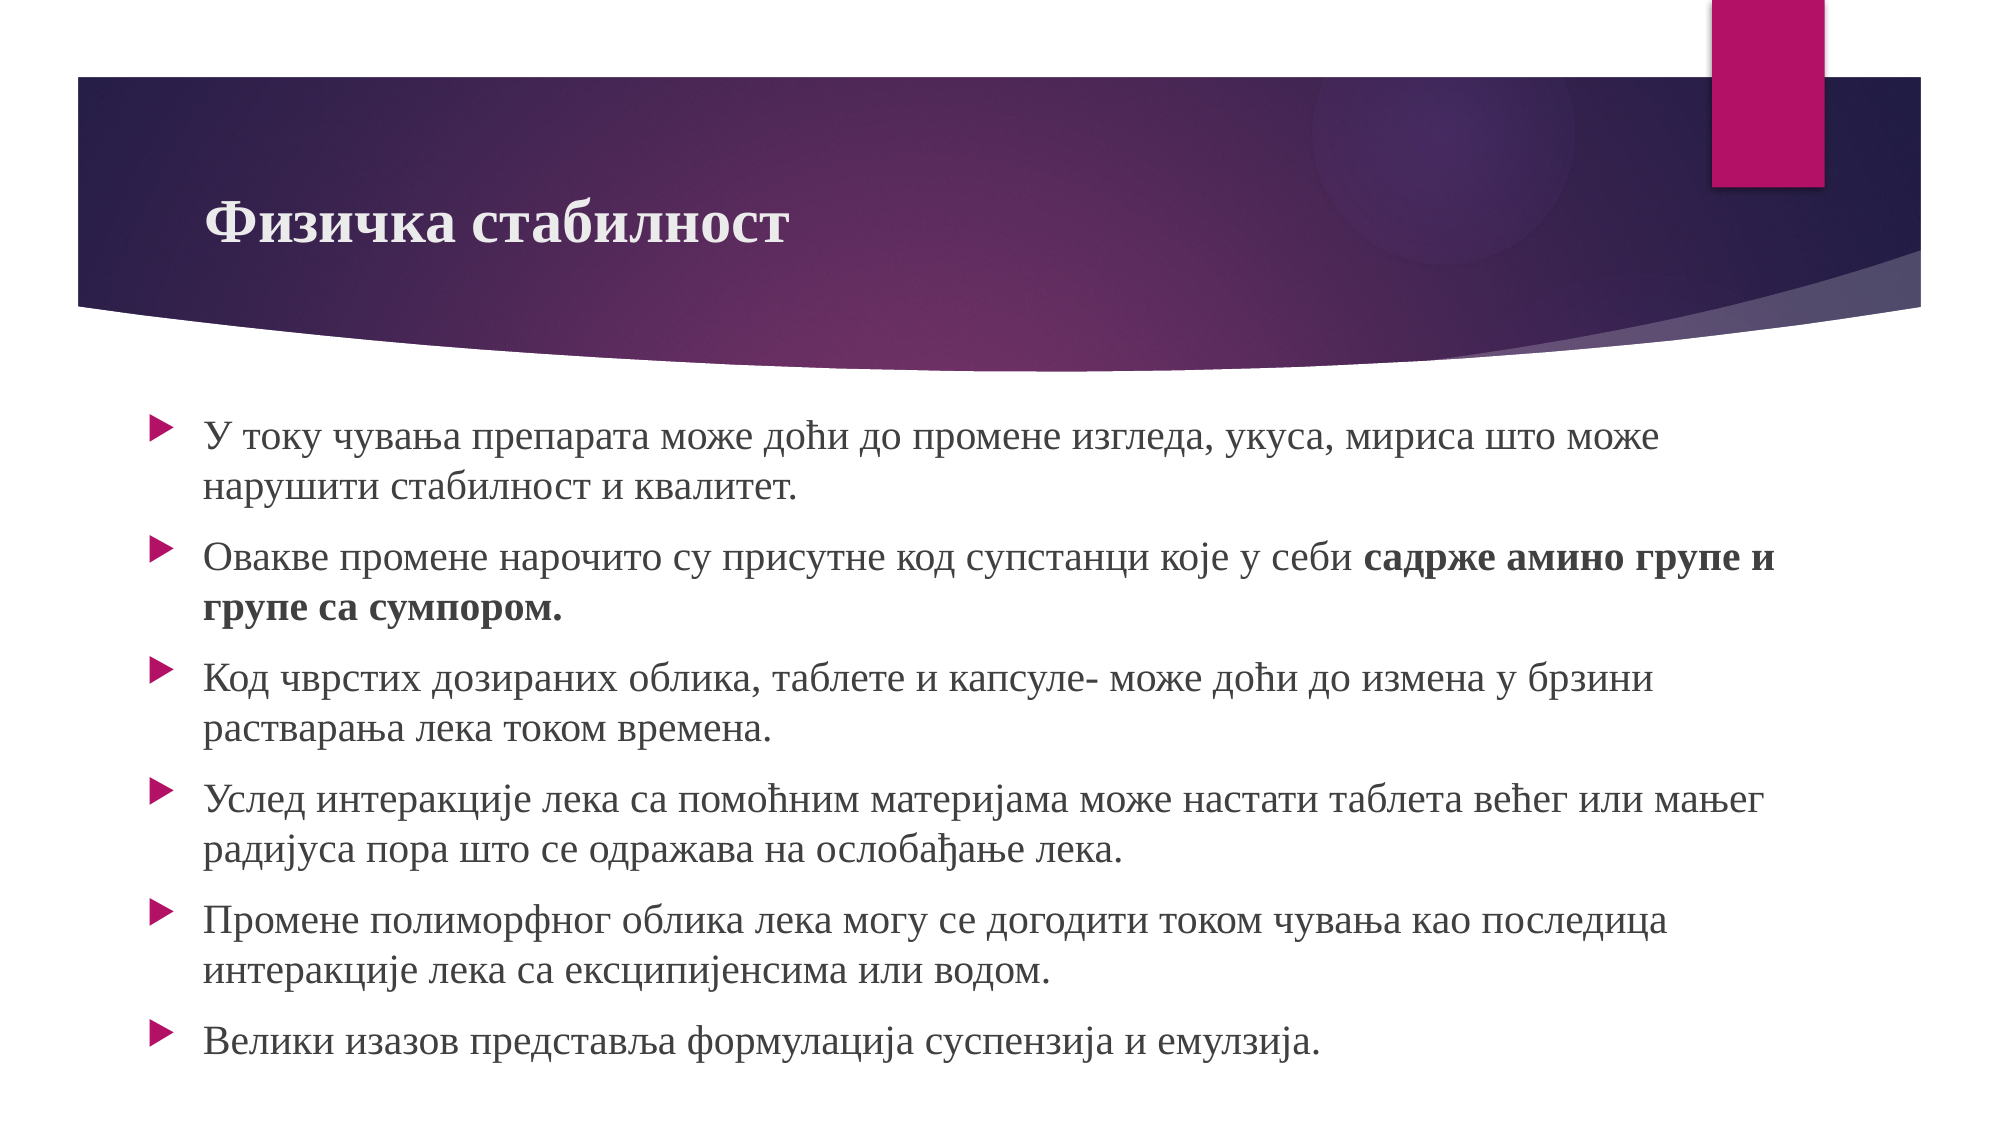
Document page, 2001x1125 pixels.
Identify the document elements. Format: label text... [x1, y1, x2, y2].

title Физичка стабилност [189, 159, 1627, 276]
list У току чувања препарата може доћи до промене изгледа, укуса, мириса што може нарушити стабилност и квалитет. Овакве промене нарочито су присутне код супстанци које у себи садрже амино групе и групе са сумпором. Код чврстих дозираних облика, таблете и капсуле- може доћи до измена у брзини растварања лека током времена. Услед интеракције лека са помоћним материјама може настати таблета већег или мањег радијуса пора што се одражава на ослобађање лека. Промене полиморфног облика лека могу се догодити током чувања као последица интеракције лека са ексципијенсима или водом. Велики изазов представља формулација суспензија и емулзија. [131, 400, 1832, 1097]
